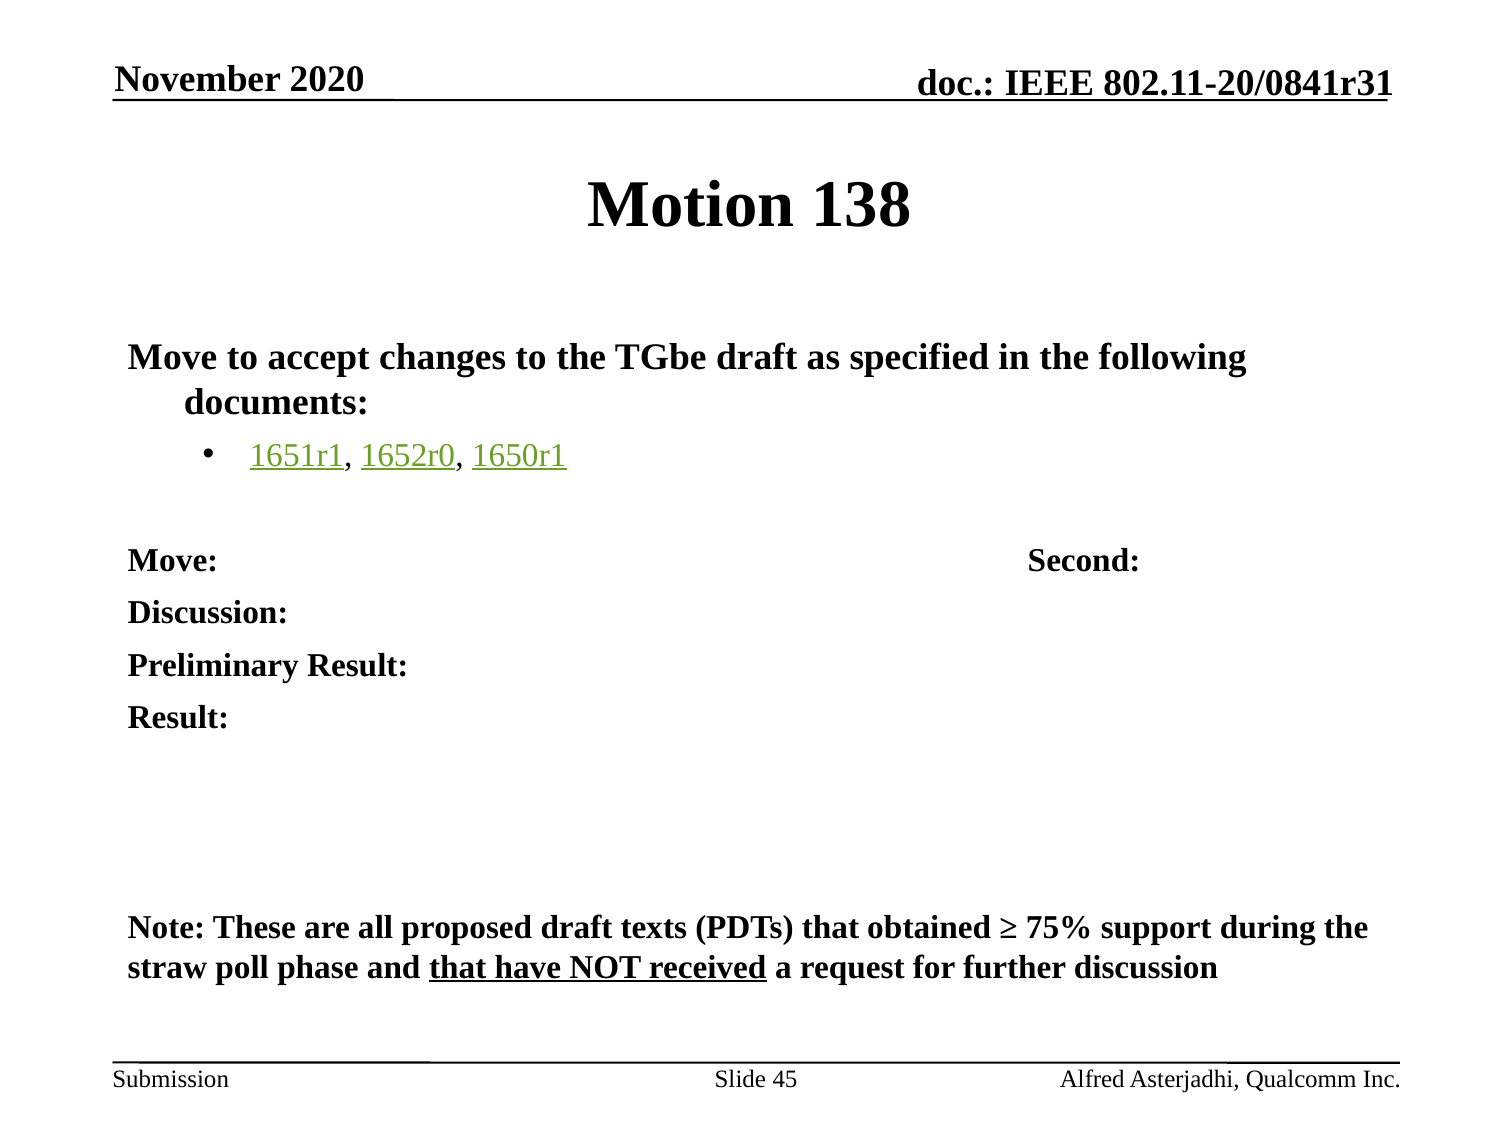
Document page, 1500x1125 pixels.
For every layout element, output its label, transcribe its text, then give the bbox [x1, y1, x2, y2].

footer Alfred Asterjadhi, Qualcomm Inc. [878, 1061, 1402, 1093]
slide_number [114, 54, 423, 100]
title Motion 138 [112, 112, 1388, 288]
slide_number Slide 45 [712, 1061, 800, 1123]
list Move to accept changes to the TGbe draft as specified in the following documents: 1651r1, 1652r0, 1650r1 Move: Second: Discussion: Preliminary Result: Result: Note: These are all proposed draft texts (PDTs) that obtained ≥ 75% support during the straw poll phase and that have NOT received a request for further discussion [112, 324, 1388, 1063]
